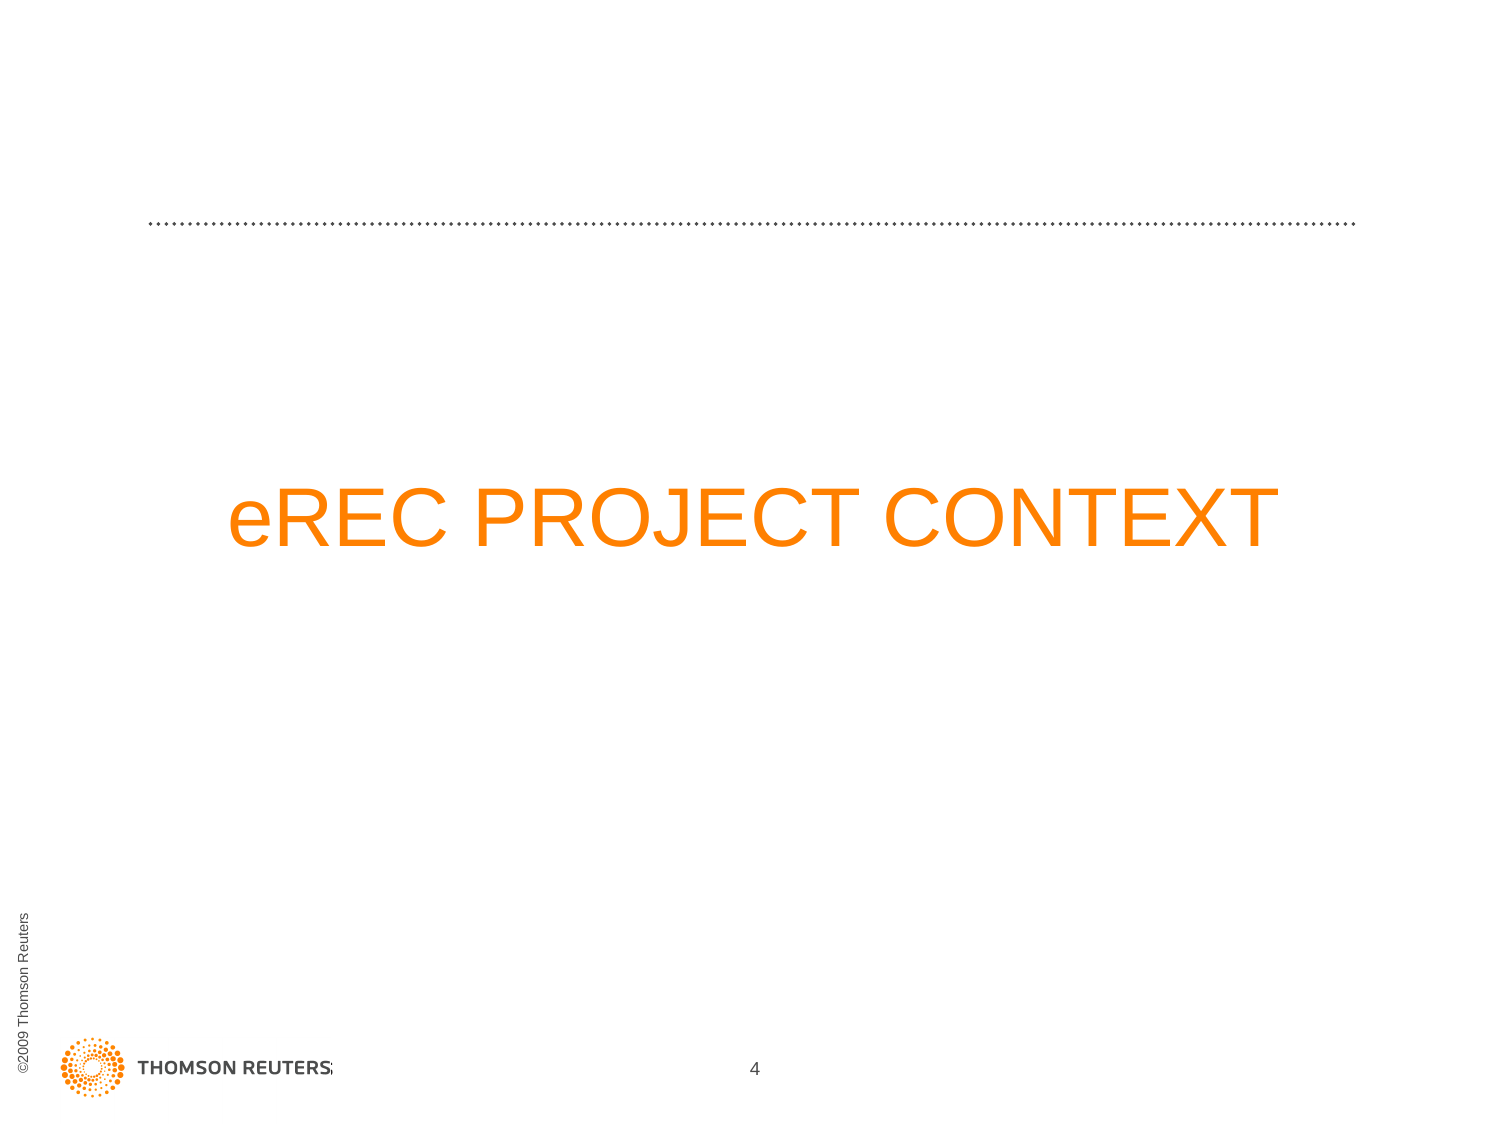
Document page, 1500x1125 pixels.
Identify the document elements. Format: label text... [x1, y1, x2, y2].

slide_number 4 [700, 1048, 776, 1088]
title eREC Project Context [116, 474, 1392, 699]
picture [60, 1037, 333, 1125]
